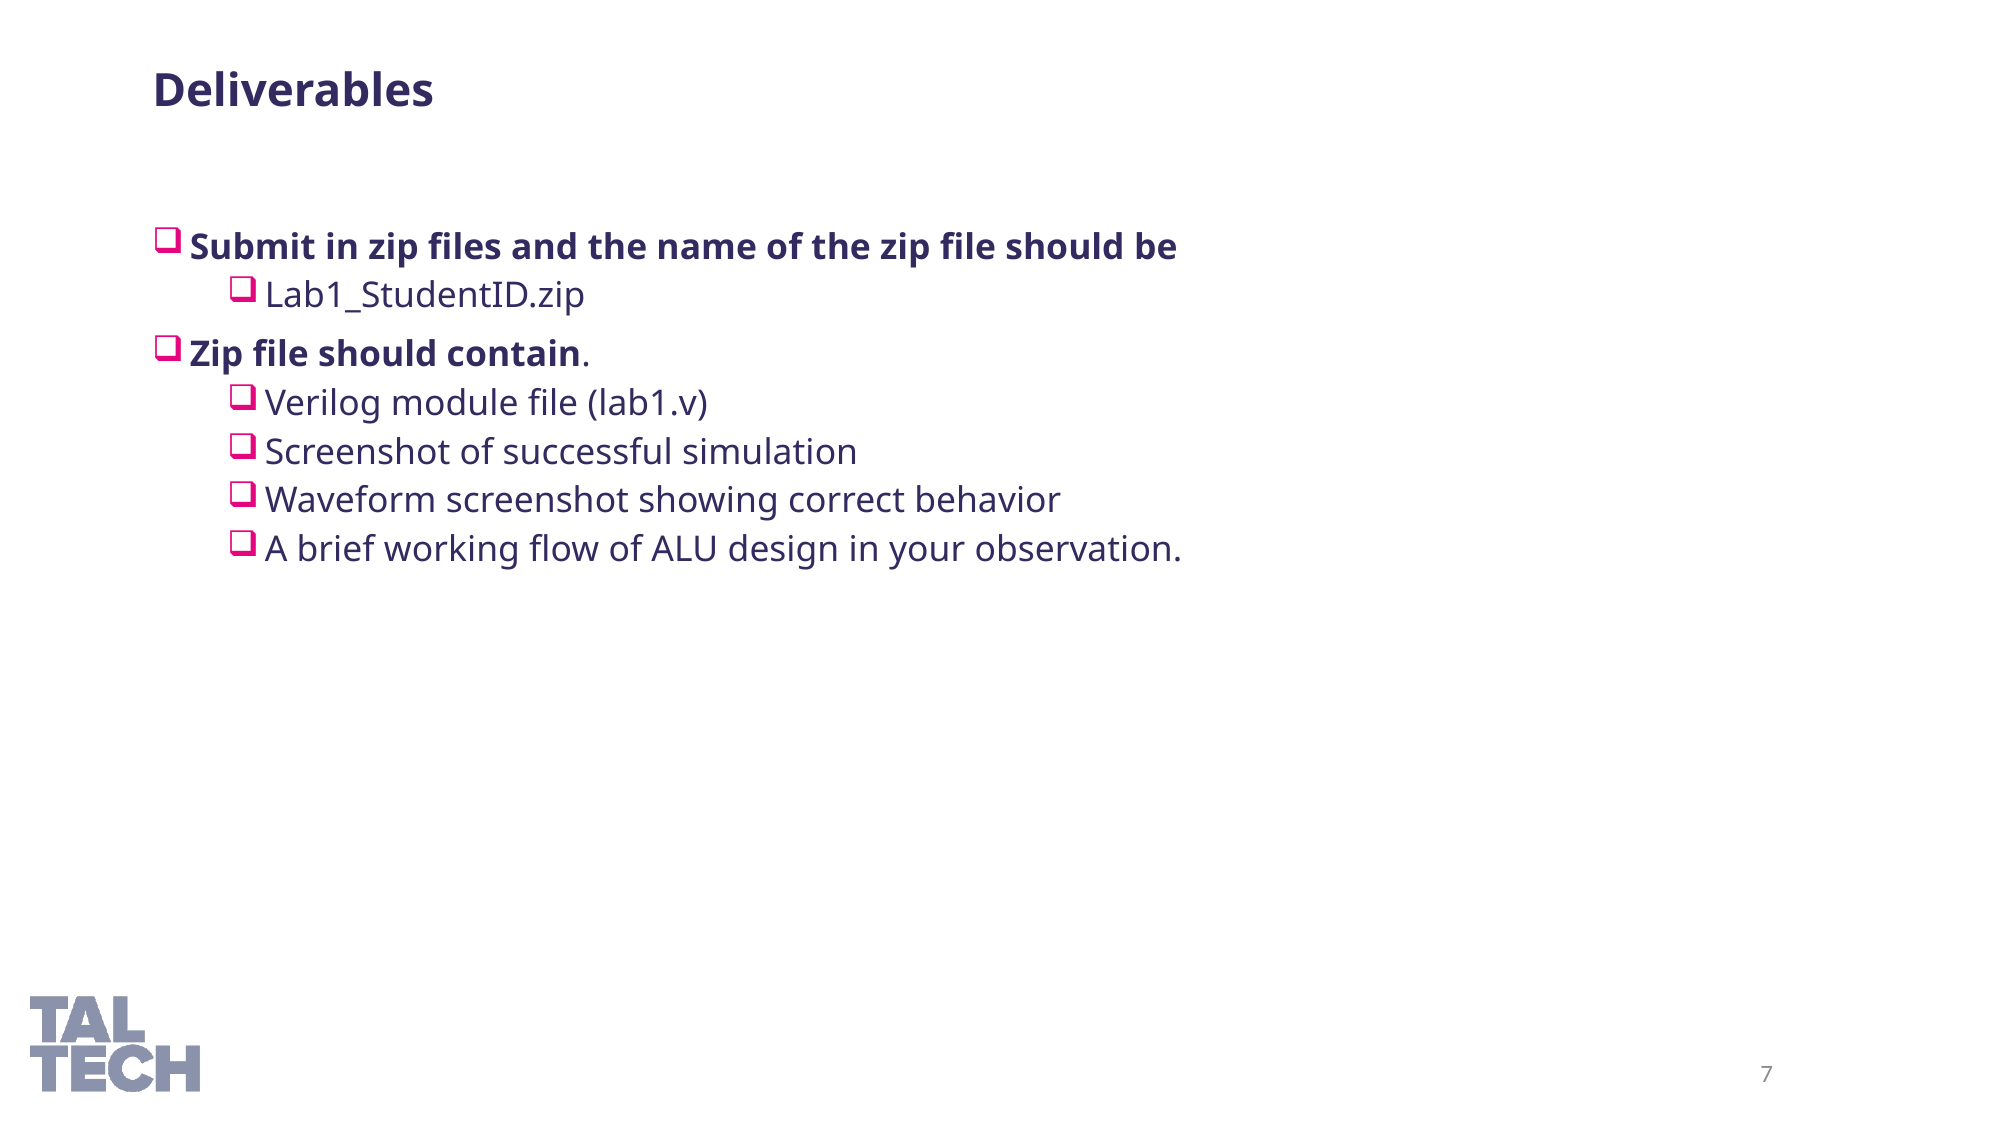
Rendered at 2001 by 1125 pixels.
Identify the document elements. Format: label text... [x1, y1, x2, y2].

list Submit in zip files and the name of the zip file should be Lab1_StudentID.zip Zip file should contain. Verilog module file (lab1.v) Screenshot of successful simulation Waveform screenshot showing correct behavior A brief working flow of ALU design in your observation. [137, 221, 1863, 1014]
slide_number 7 [1338, 1042, 1789, 1103]
title Deliverables [137, 59, 1863, 187]
picture [25, 990, 204, 1097]
